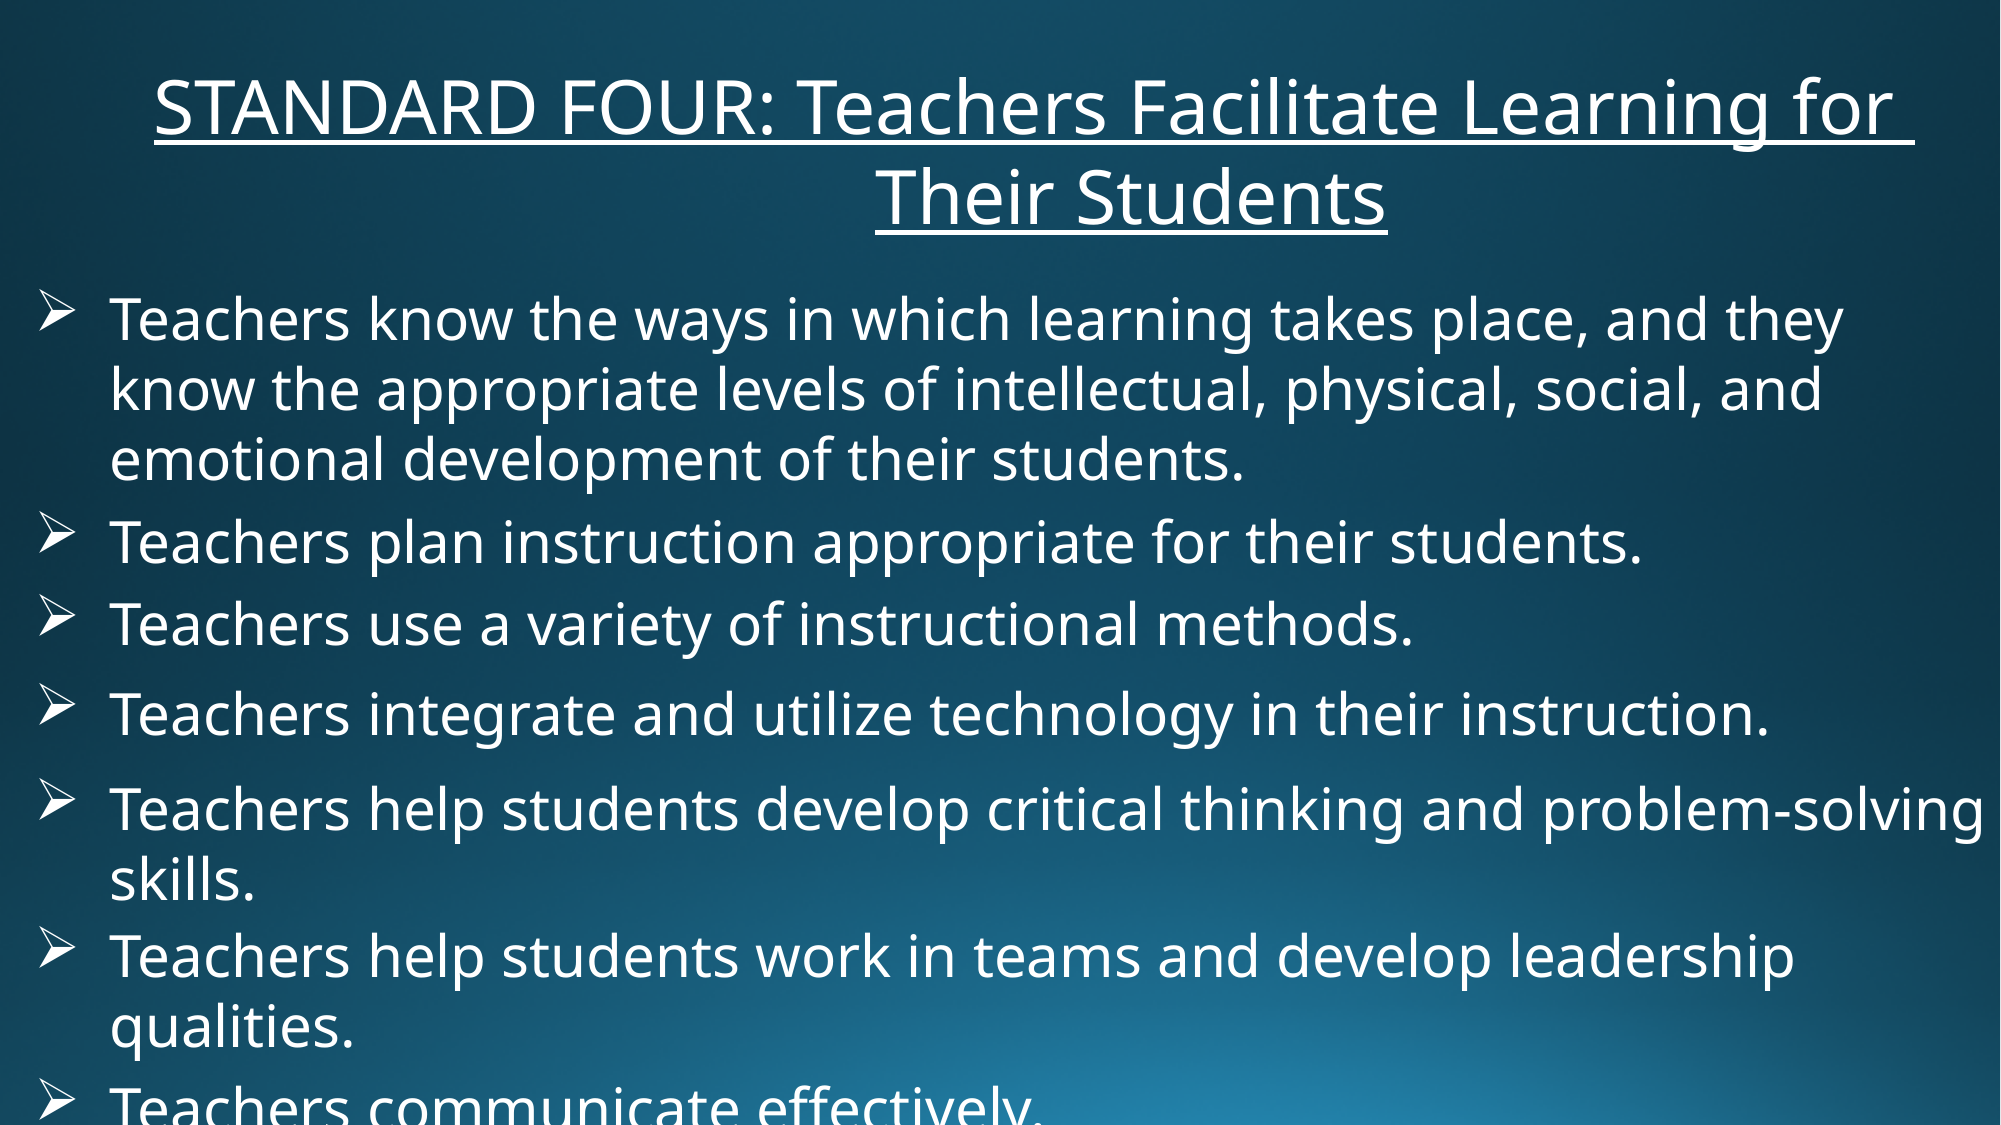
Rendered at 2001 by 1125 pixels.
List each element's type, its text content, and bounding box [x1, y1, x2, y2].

text_box STANDARD FOUR: Teachers Facilitate Learning for Their Students [139, 51, 1964, 247]
text_box Teachers know the ways in which learning takes place, and they know the appropriate levels of intellectual, physical, social, and emotional development of their students. Teachers plan instruction appropriate for their students. Teachers use a variety of instructional methods. Teachers integrate and utilize technology in their instruction. Teachers help students develop critical thinking and problem-solving skills. Teachers help students work in teams and develop leadership qualities. Teachers communicate effectively. Teachers use a variety of methods to assess what each student has learned [19, 274, 2000, 1125]
picture [0, 0, 2001, 1125]
